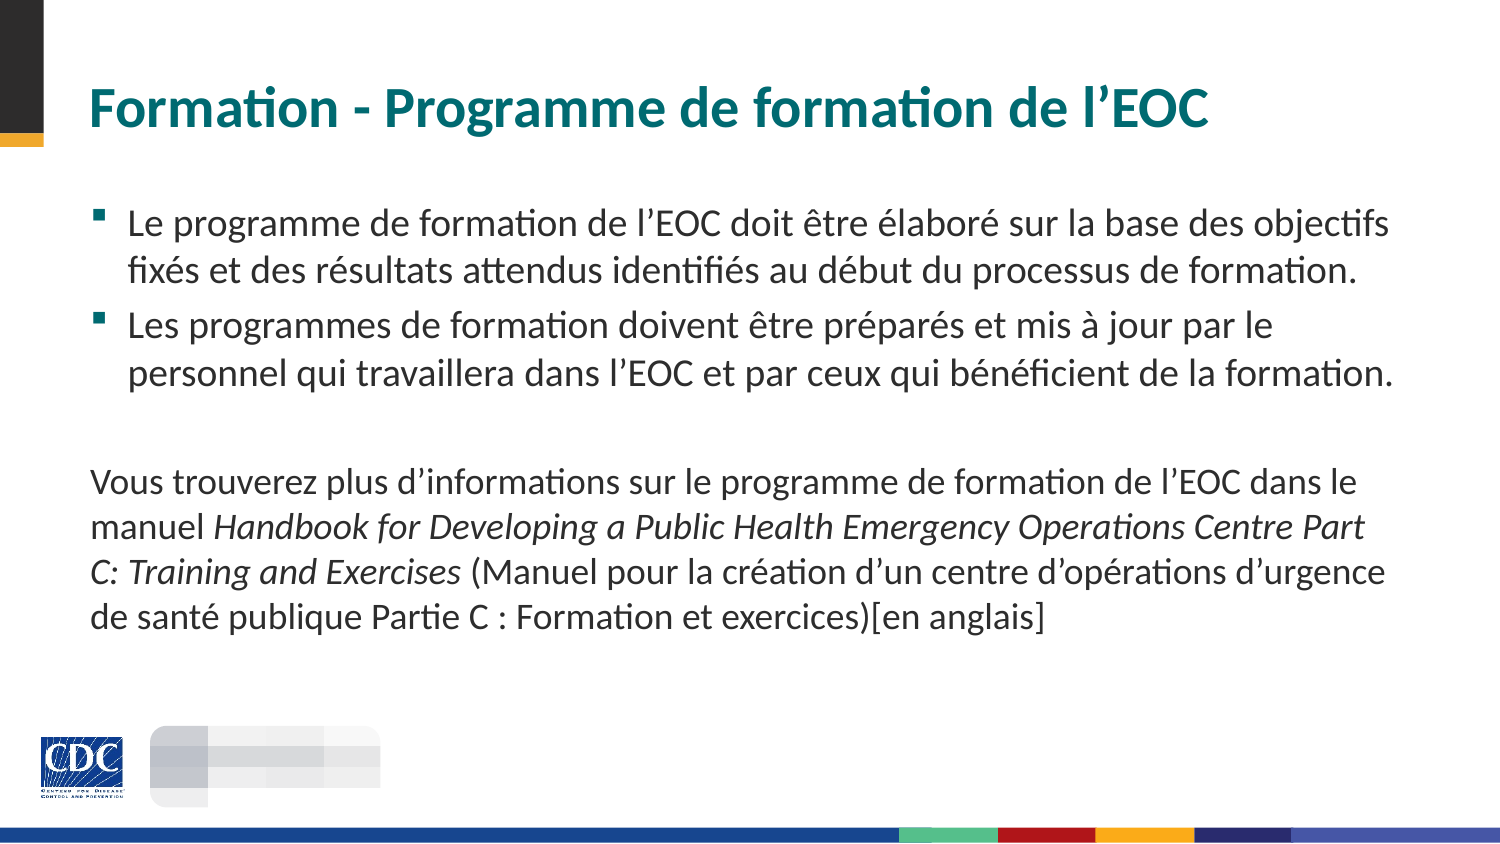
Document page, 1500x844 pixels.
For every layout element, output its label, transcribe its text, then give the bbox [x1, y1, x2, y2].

title Formation - Programme de formation de l’EOC [75, 33, 1425, 147]
picture [41, 737, 125, 798]
list Le programme de formation de l’EOC doit être élaboré sur la base des objectifs fixés et des résultats attendus identifiés au début du processus de formation. Les programmes de formation doivent être préparés et mis à jour par le personnel qui travaillera dans l’EOC et par ceux qui bénéficient de la formation. Vous trouverez plus d’informations sur le programme de formation de l’EOC dans le manuel Handbook for Developing a Public Health Emergency Operations Centre Part C: Training and Exercises (Manuel pour la création d’un centre d’opérations d’urgence de santé publique Partie C : Formation et exercices)[en anglais] [75, 188, 1414, 738]
